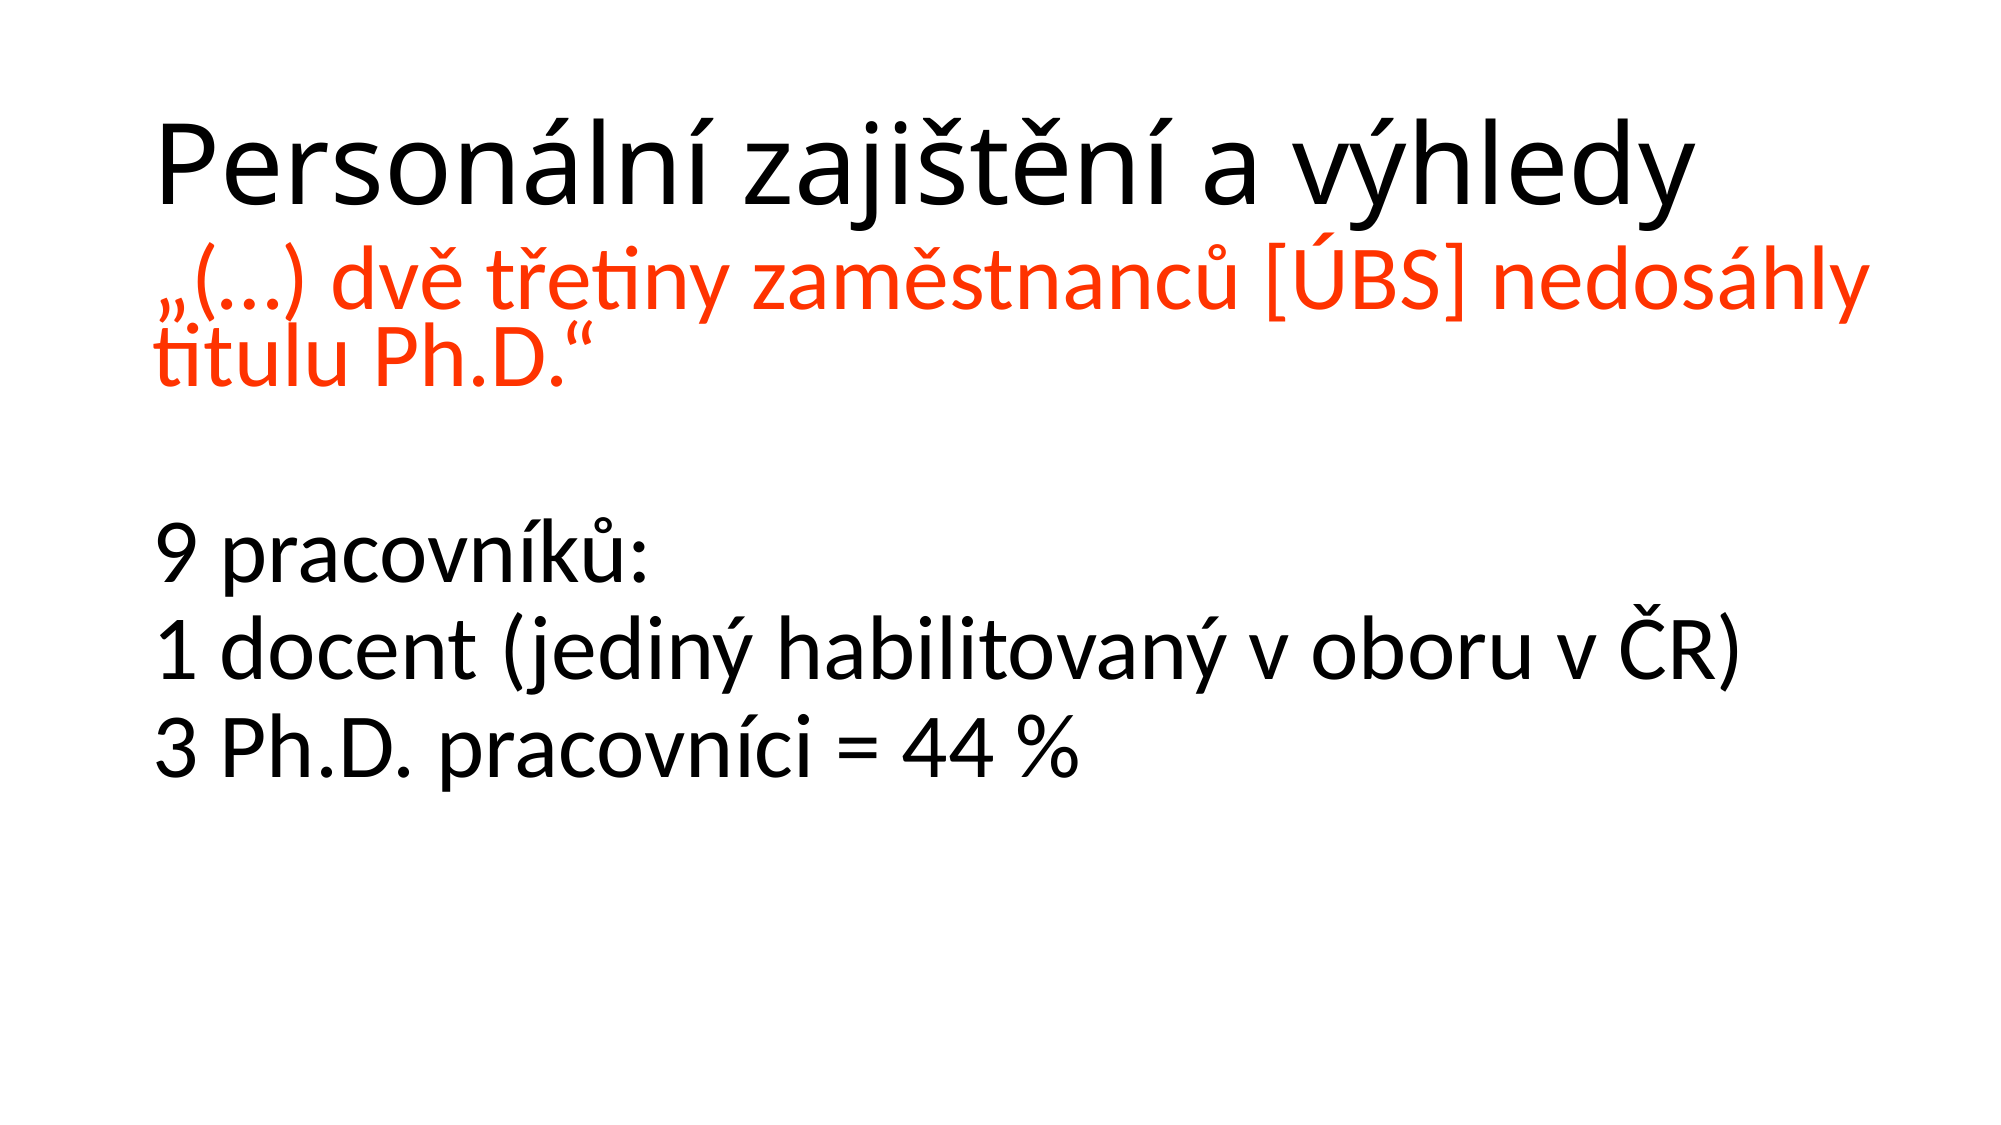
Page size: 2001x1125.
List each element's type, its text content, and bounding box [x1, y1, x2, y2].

title Personální zajištění a výhledy [137, 59, 1863, 240]
list „(…) dvě třetiny zaměstnanců [ÚBS] nedosáhly titulu Ph.D.“ 9 pracovníků: 1 docent (jediný habilitovaný v oboru v ČR) 3 Ph.D. pracovníci = 44 % [137, 240, 1979, 1014]
